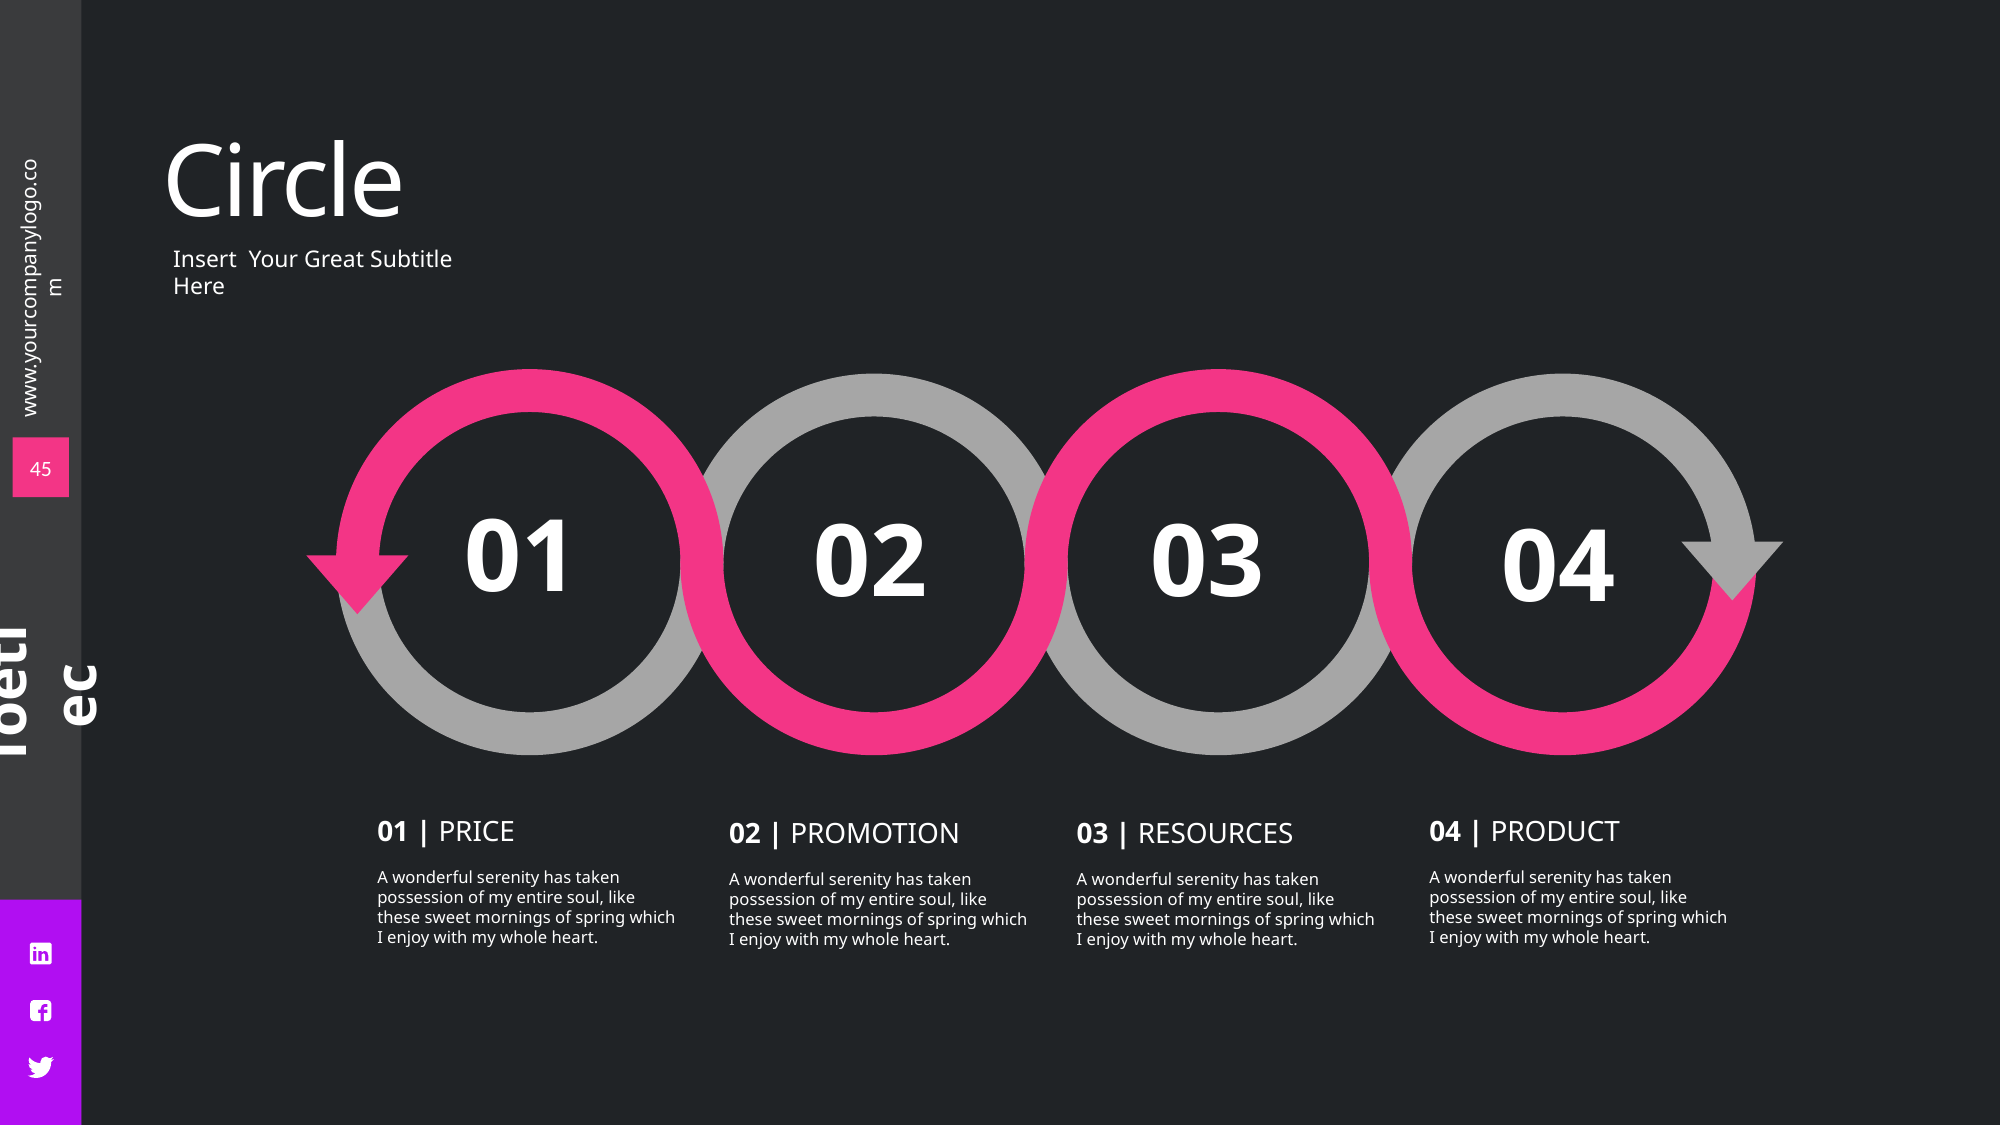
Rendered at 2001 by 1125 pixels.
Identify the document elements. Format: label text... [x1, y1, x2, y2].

text_box [1023, 368, 1414, 564]
text_box [679, 560, 1069, 757]
text_box [305, 554, 410, 616]
text_box [1367, 560, 1758, 757]
text_box Insert Your Great Subtitle Here [158, 237, 512, 307]
text_box 04 [1486, 493, 1632, 629]
text_box 01 | PRICE A wonderful serenity has taken possession of my entire soul, like these sweet mornings of spring which I enjoy with my whole heart. [362, 806, 692, 955]
text_box 04 | PRODUCT A wonderful serenity has taken possession of my entire soul, like these sweet mornings of spring which I enjoy with my whole heart. [1414, 806, 1744, 955]
slide_number 45 [12, 437, 69, 498]
text_box 02 [798, 488, 943, 624]
text_box 03 | RESOURCES A wonderful serenity has taken possession of my entire soul, like these sweet mornings of spring which I enjoy with my whole heart. [1061, 808, 1392, 957]
text_box 02 | PROMOTION A wonderful serenity has taken possession of my entire soul, like these sweet mornings of spring which I enjoy with my whole heart. [714, 807, 1044, 956]
text_box 03 [1135, 488, 1280, 624]
text_box [1680, 541, 1785, 602]
text_box Circle [147, 116, 677, 236]
text_box [335, 368, 725, 560]
text_box [1046, 566, 1390, 757]
text_box 01 [449, 483, 594, 619]
text_box [1392, 372, 1756, 556]
text_box [337, 572, 702, 757]
text_box [703, 372, 1045, 553]
